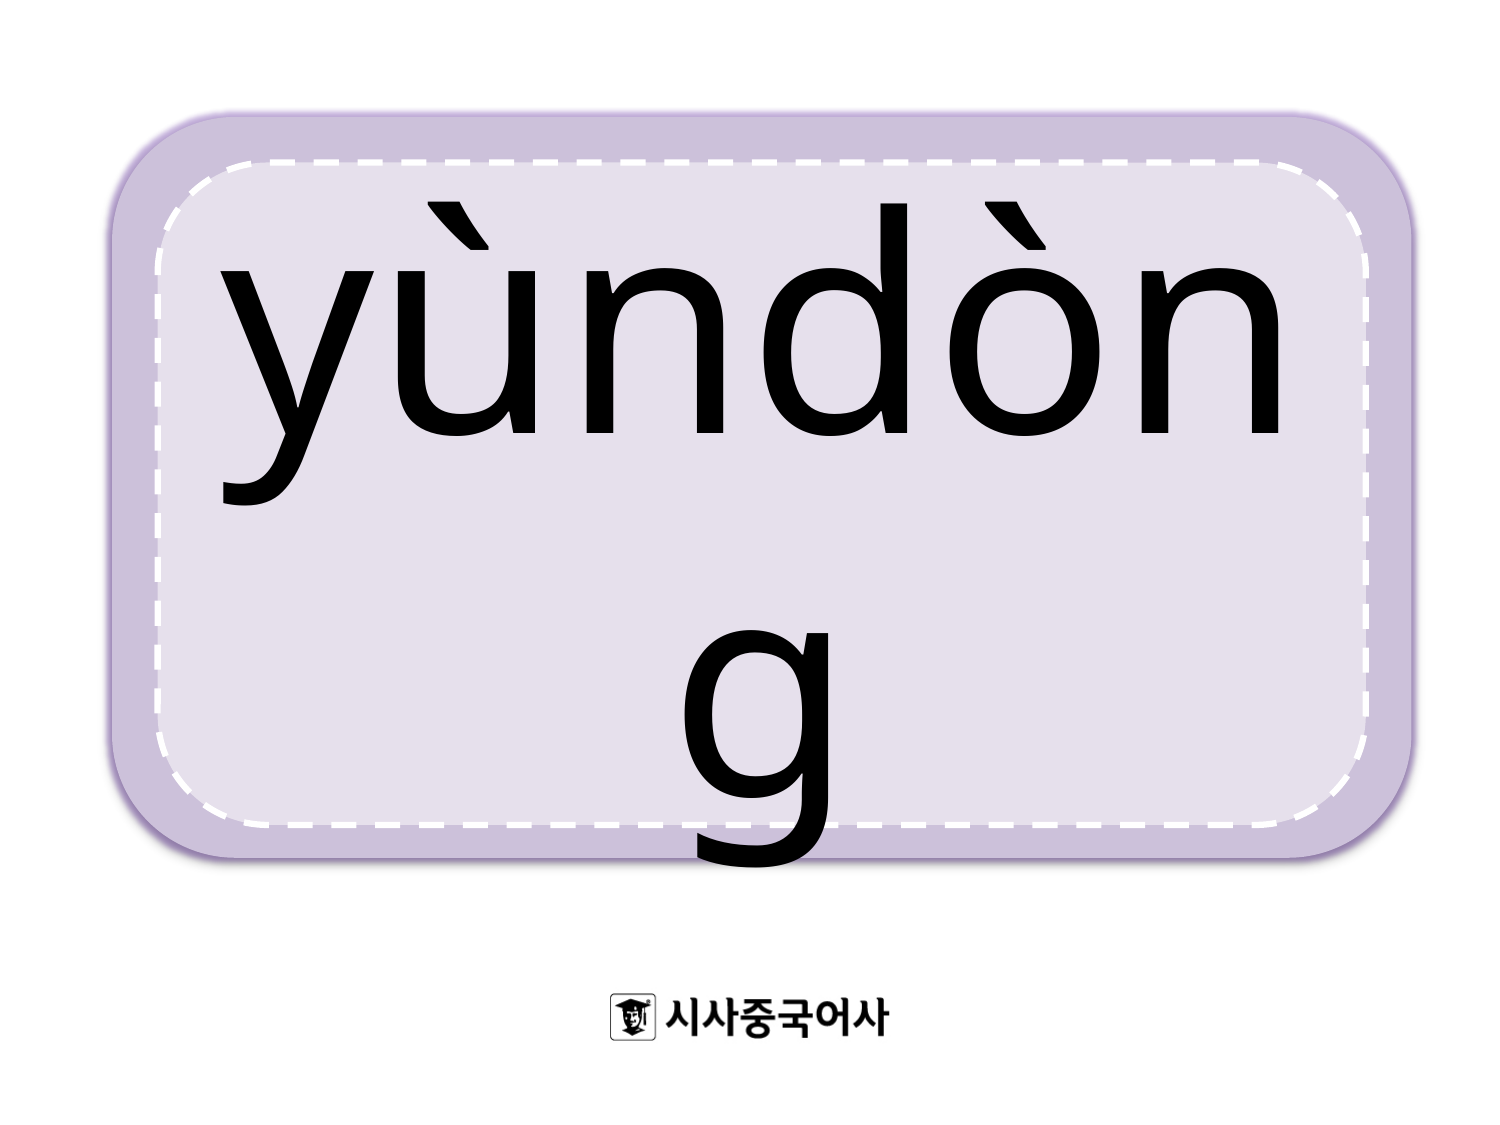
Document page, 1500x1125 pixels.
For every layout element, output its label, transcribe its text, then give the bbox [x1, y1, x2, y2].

picture [602, 987, 898, 1047]
text_box yùndòng [157, 162, 1366, 825]
